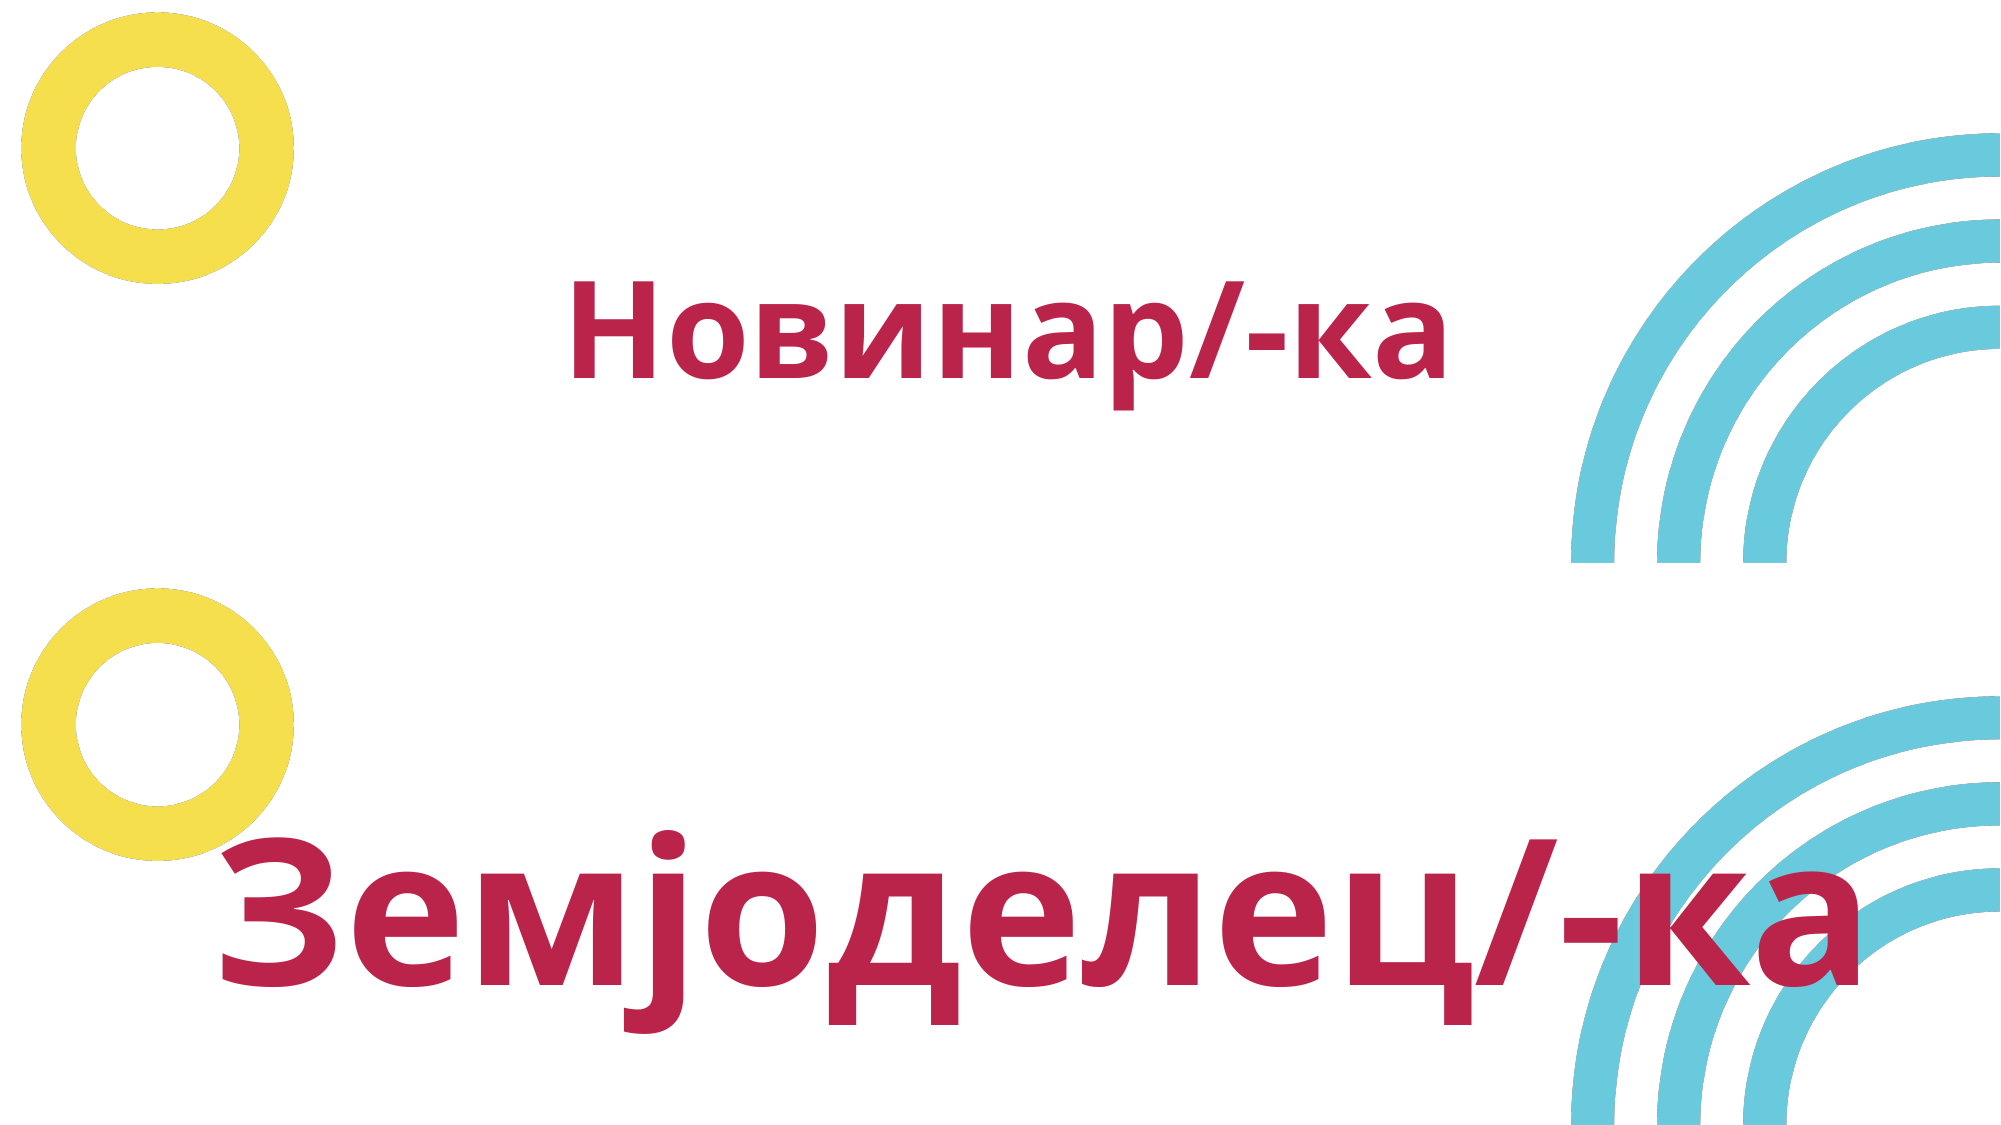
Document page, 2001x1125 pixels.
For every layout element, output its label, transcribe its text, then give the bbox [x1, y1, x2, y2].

picture [21, 12, 294, 284]
picture [1571, 696, 2000, 1125]
picture [21, 588, 294, 861]
picture [1571, 133, 2000, 563]
title Новинар/-ка [65, 23, 1953, 416]
text_box Земјоделец/-ка [99, 795, 1988, 1037]
